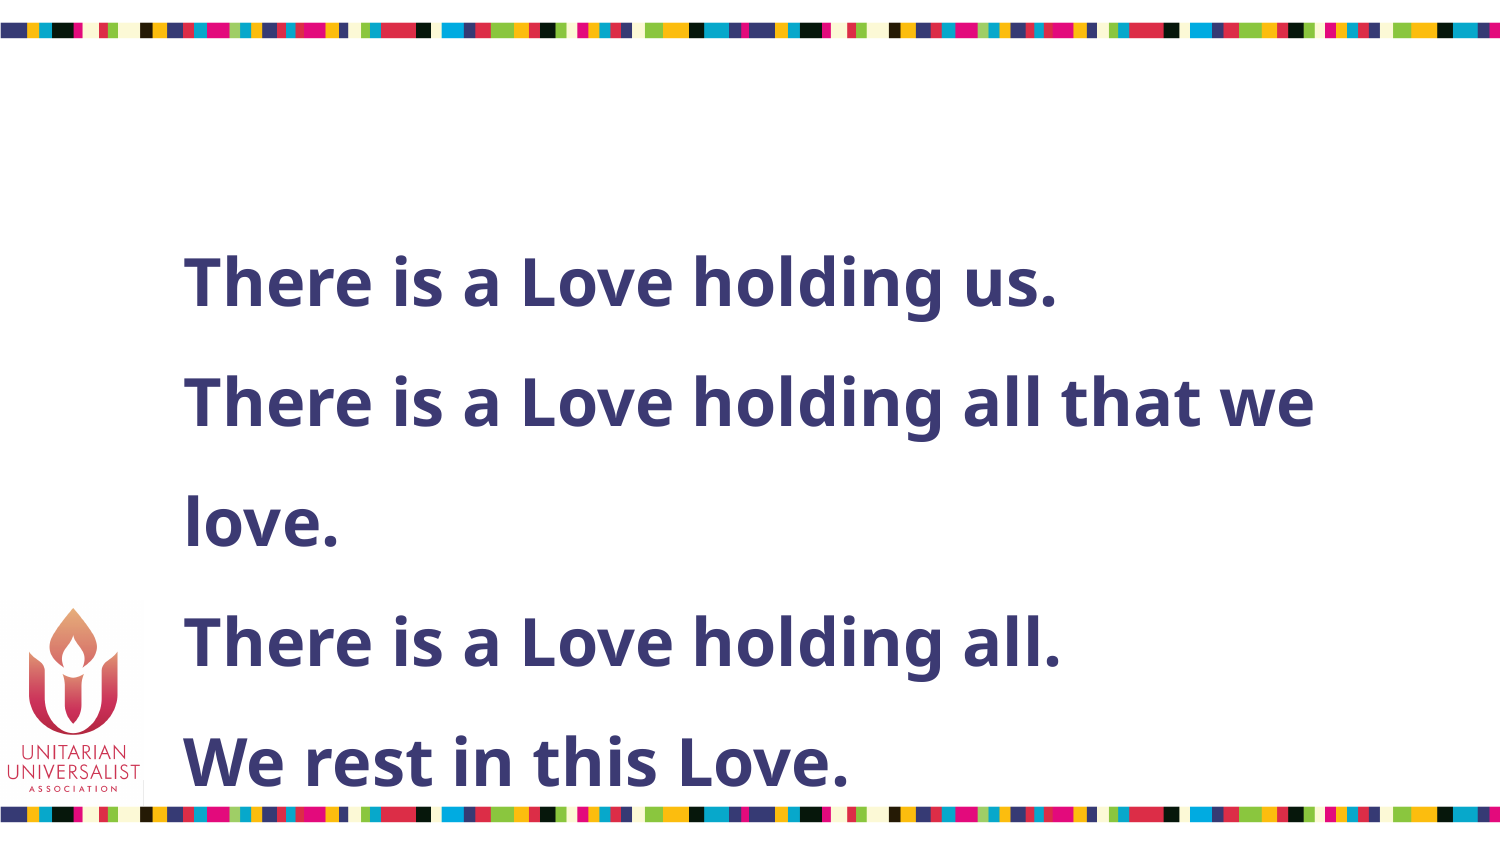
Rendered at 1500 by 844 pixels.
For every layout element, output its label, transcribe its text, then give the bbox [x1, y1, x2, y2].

picture [0, 22, 1500, 40]
text_box There is a Love holding us. There is a Love holding all that we love. There is a Love holding all. We rest in this Love. [168, 184, 1485, 805]
picture [0, 600, 1500, 824]
